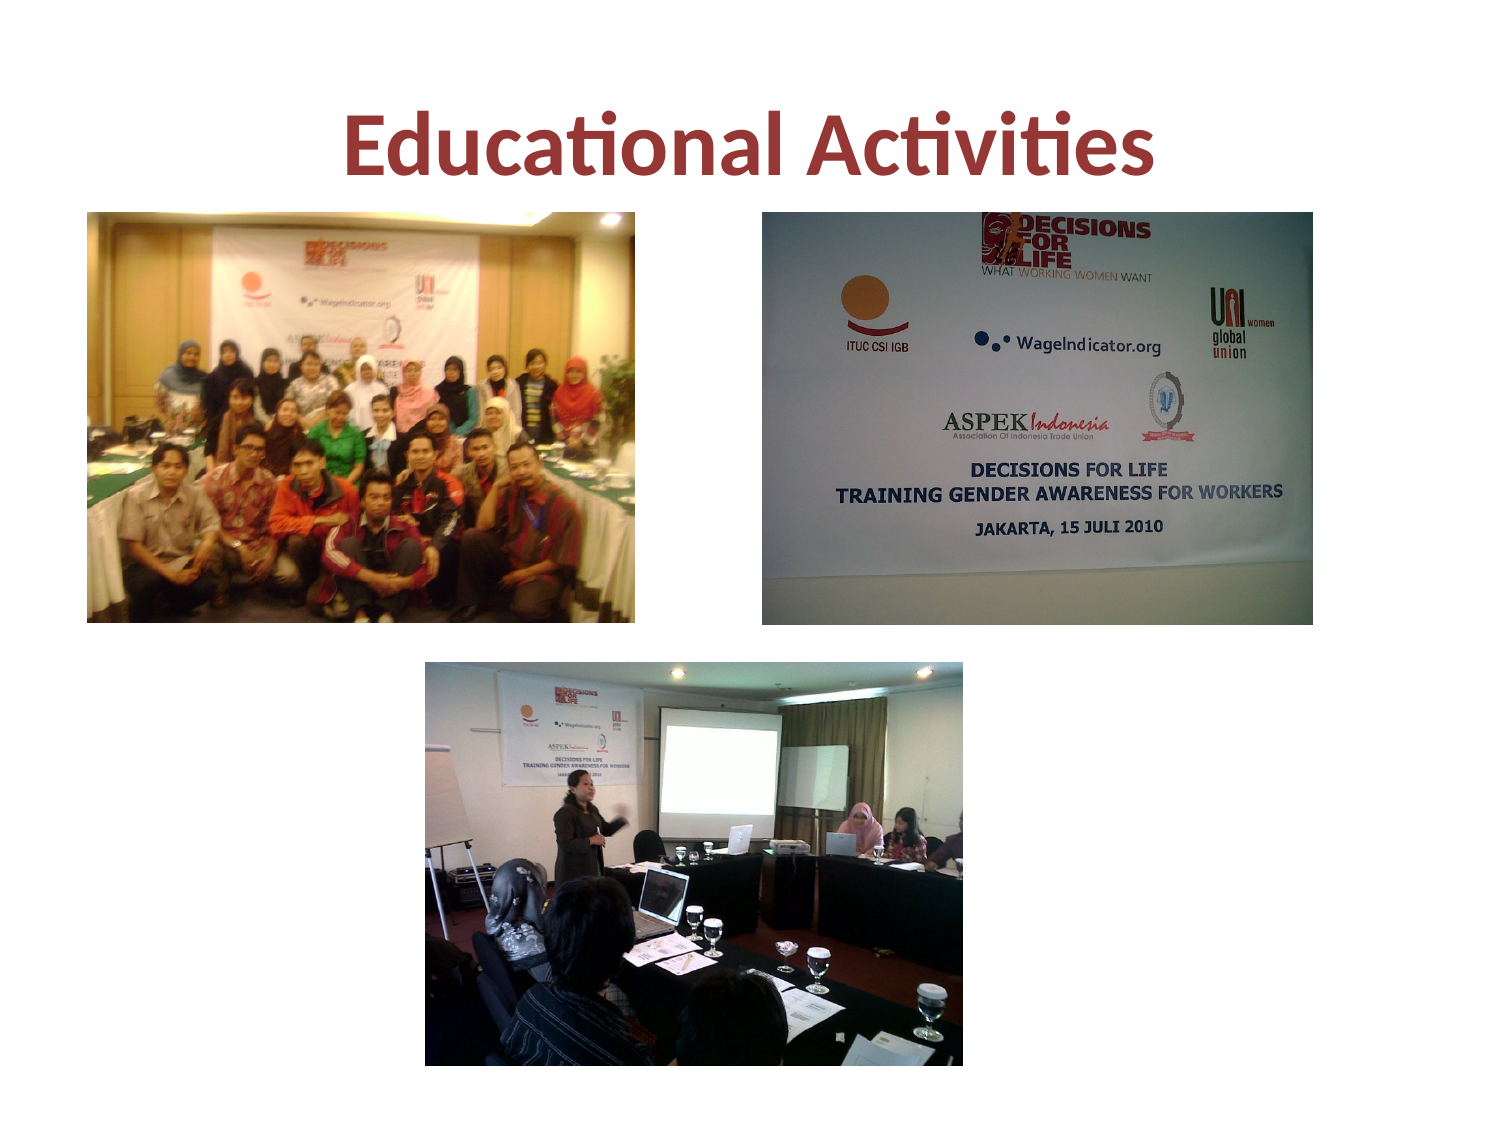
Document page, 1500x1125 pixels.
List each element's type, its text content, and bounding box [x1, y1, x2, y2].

picture [87, 212, 636, 624]
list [762, 212, 1313, 626]
picture [424, 662, 963, 1066]
title Educational Activities [75, 45, 1425, 233]
